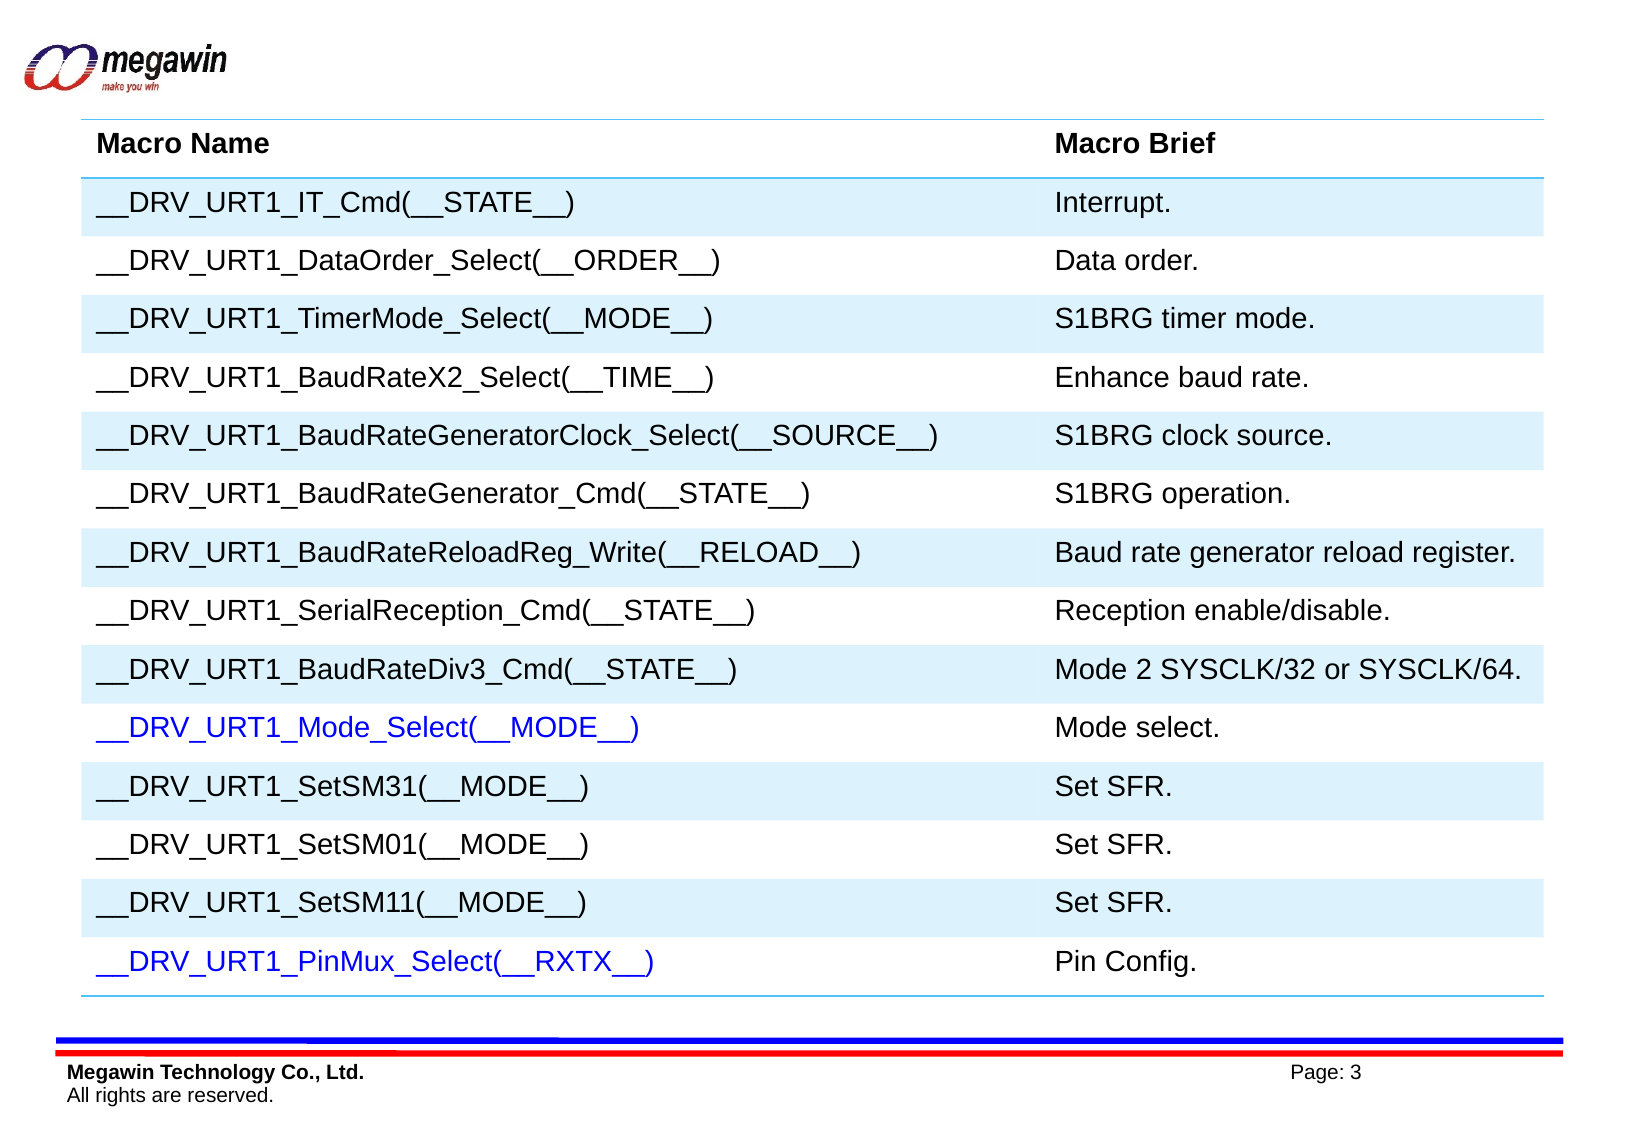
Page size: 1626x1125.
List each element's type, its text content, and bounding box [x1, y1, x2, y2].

table_cell Interrupt. [1040, 179, 1544, 236]
table_cell Set SFR. [1040, 820, 1544, 879]
table_cell Set SFR. [1040, 762, 1544, 820]
table_cell Reception enable/disable. [1040, 587, 1544, 645]
table_cell Data order. [1040, 236, 1544, 295]
table_header Macro Name [81, 120, 1040, 177]
table_cell __DRV_URT1_TimerMode_Select(__MODE__) [81, 295, 1040, 353]
table_cell __DRV_URT1_SetSM01(__MODE__) [81, 820, 1040, 879]
table_cell Set SFR. [1040, 879, 1544, 937]
table_cell __DRV_URT1_SetSM11(__MODE__) [81, 879, 1040, 937]
table_cell __DRV_URT1_IT_Cmd(__STATE__) [81, 179, 1040, 236]
table_cell S1BRG operation. [1040, 470, 1544, 528]
table_cell Enhance baud rate. [1040, 353, 1544, 412]
table_cell __DRV_URT1_BaudRateGeneratorClock_Select(__SOURCE__) [81, 412, 1040, 470]
picture [19, 37, 231, 97]
table_cell __DRV_URT1_Mode_Select(__MODE__) [81, 704, 1040, 762]
table_cell Mode select. [1040, 704, 1544, 762]
table_cell __DRV_URT1_BaudRateGenerator_Cmd(__STATE__) [81, 470, 1040, 528]
table_cell __DRV_URT1_BaudRateReloadReg_Write(__RELOAD__) [81, 528, 1040, 587]
table_cell __DRV_URT1_SerialReception_Cmd(__STATE__) [81, 587, 1040, 645]
table_cell __DRV_URT1_BaudRateX2_Select(__TIME__) [81, 353, 1040, 412]
table_header Macro Brief [1040, 120, 1544, 177]
table_cell Mode 2 SYSCLK/32 or SYSCLK/64. [1040, 645, 1544, 704]
table_cell __DRV_URT1_SetSM31(__MODE__) [81, 762, 1040, 820]
table_cell S1BRG timer mode. [1040, 295, 1544, 353]
table_cell S1BRG clock source. [1040, 412, 1544, 470]
table_cell Baud rate generator reload register. [1040, 528, 1544, 587]
table_cell __DRV_URT1_DataOrder_Select(__ORDER__) [81, 236, 1040, 295]
table_cell Pin Config. [1040, 937, 1544, 995]
table_cell __DRV_URT1_PinMux_Select(__RXTX__) [81, 937, 1040, 995]
table_cell __DRV_URT1_BaudRateDiv3_Cmd(__STATE__) [81, 645, 1040, 704]
